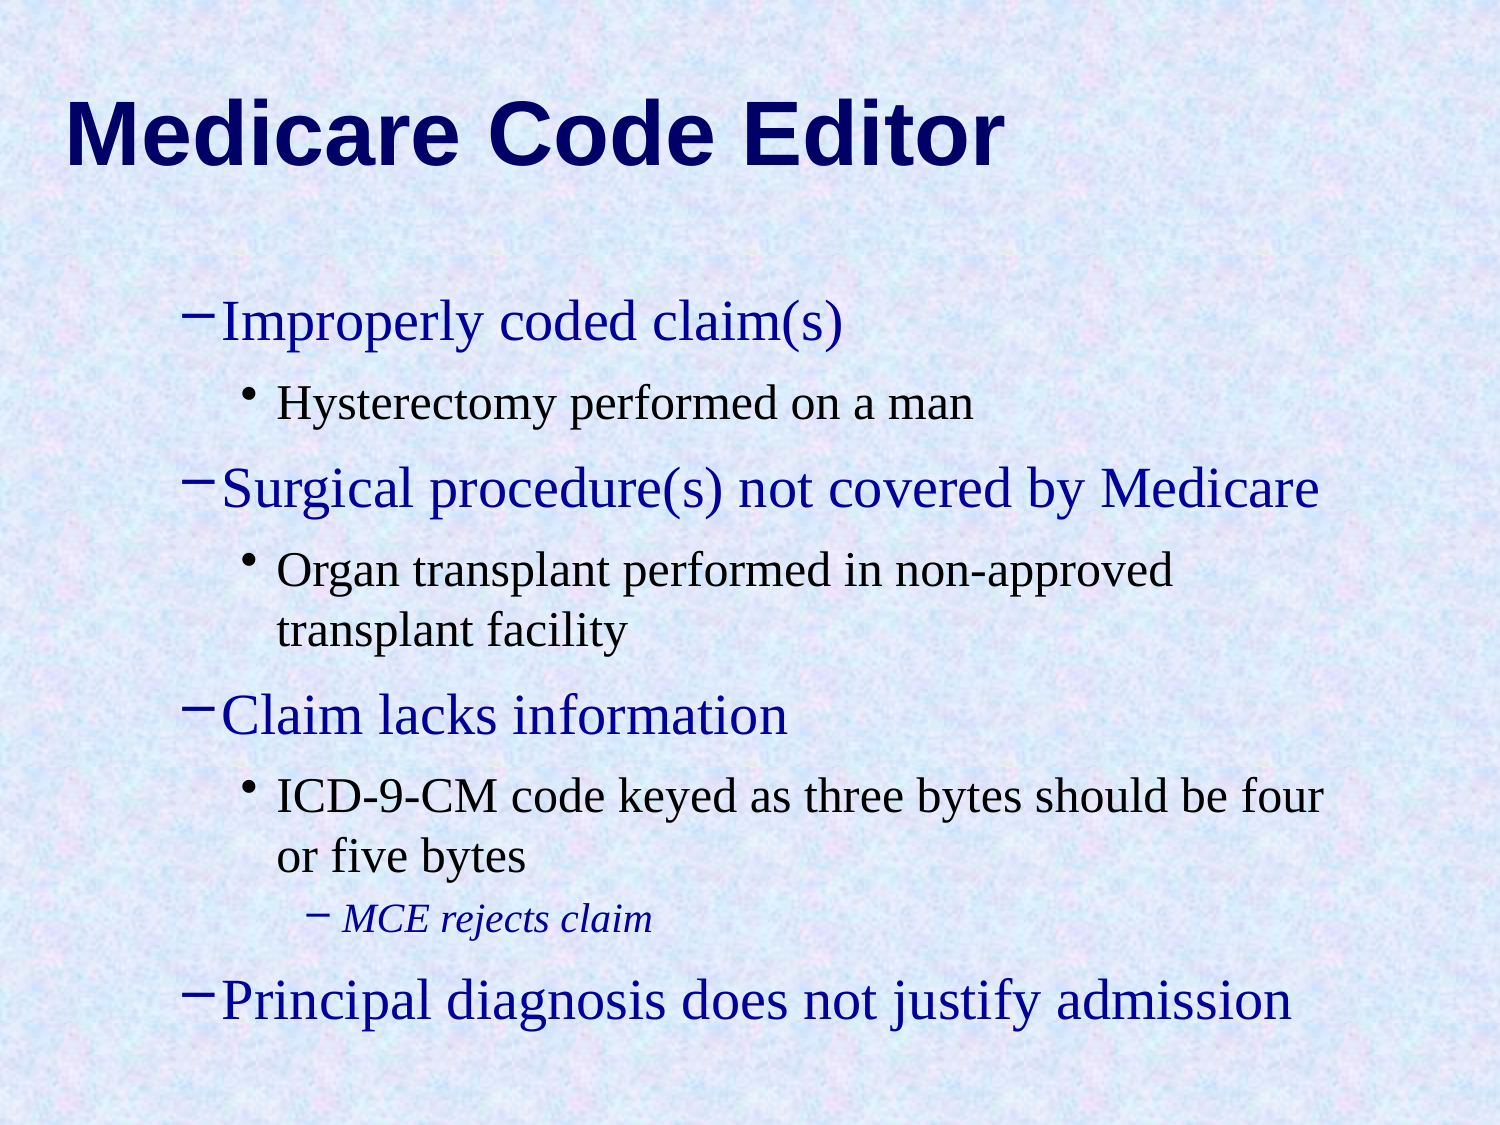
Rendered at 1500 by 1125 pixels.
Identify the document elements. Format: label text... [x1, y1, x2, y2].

title Medicare Code Editor [50, 37, 1450, 238]
list Improperly coded claim(s) Hysterectomy performed on a man Surgical procedure(s) not covered by Medicare Organ transplant performed in non-approved transplant facility Claim lacks information ICD-9-CM code keyed as three bytes should be four or five bytes MCE rejects claim Principal diagnosis does not justify admission [112, 275, 1375, 1050]
